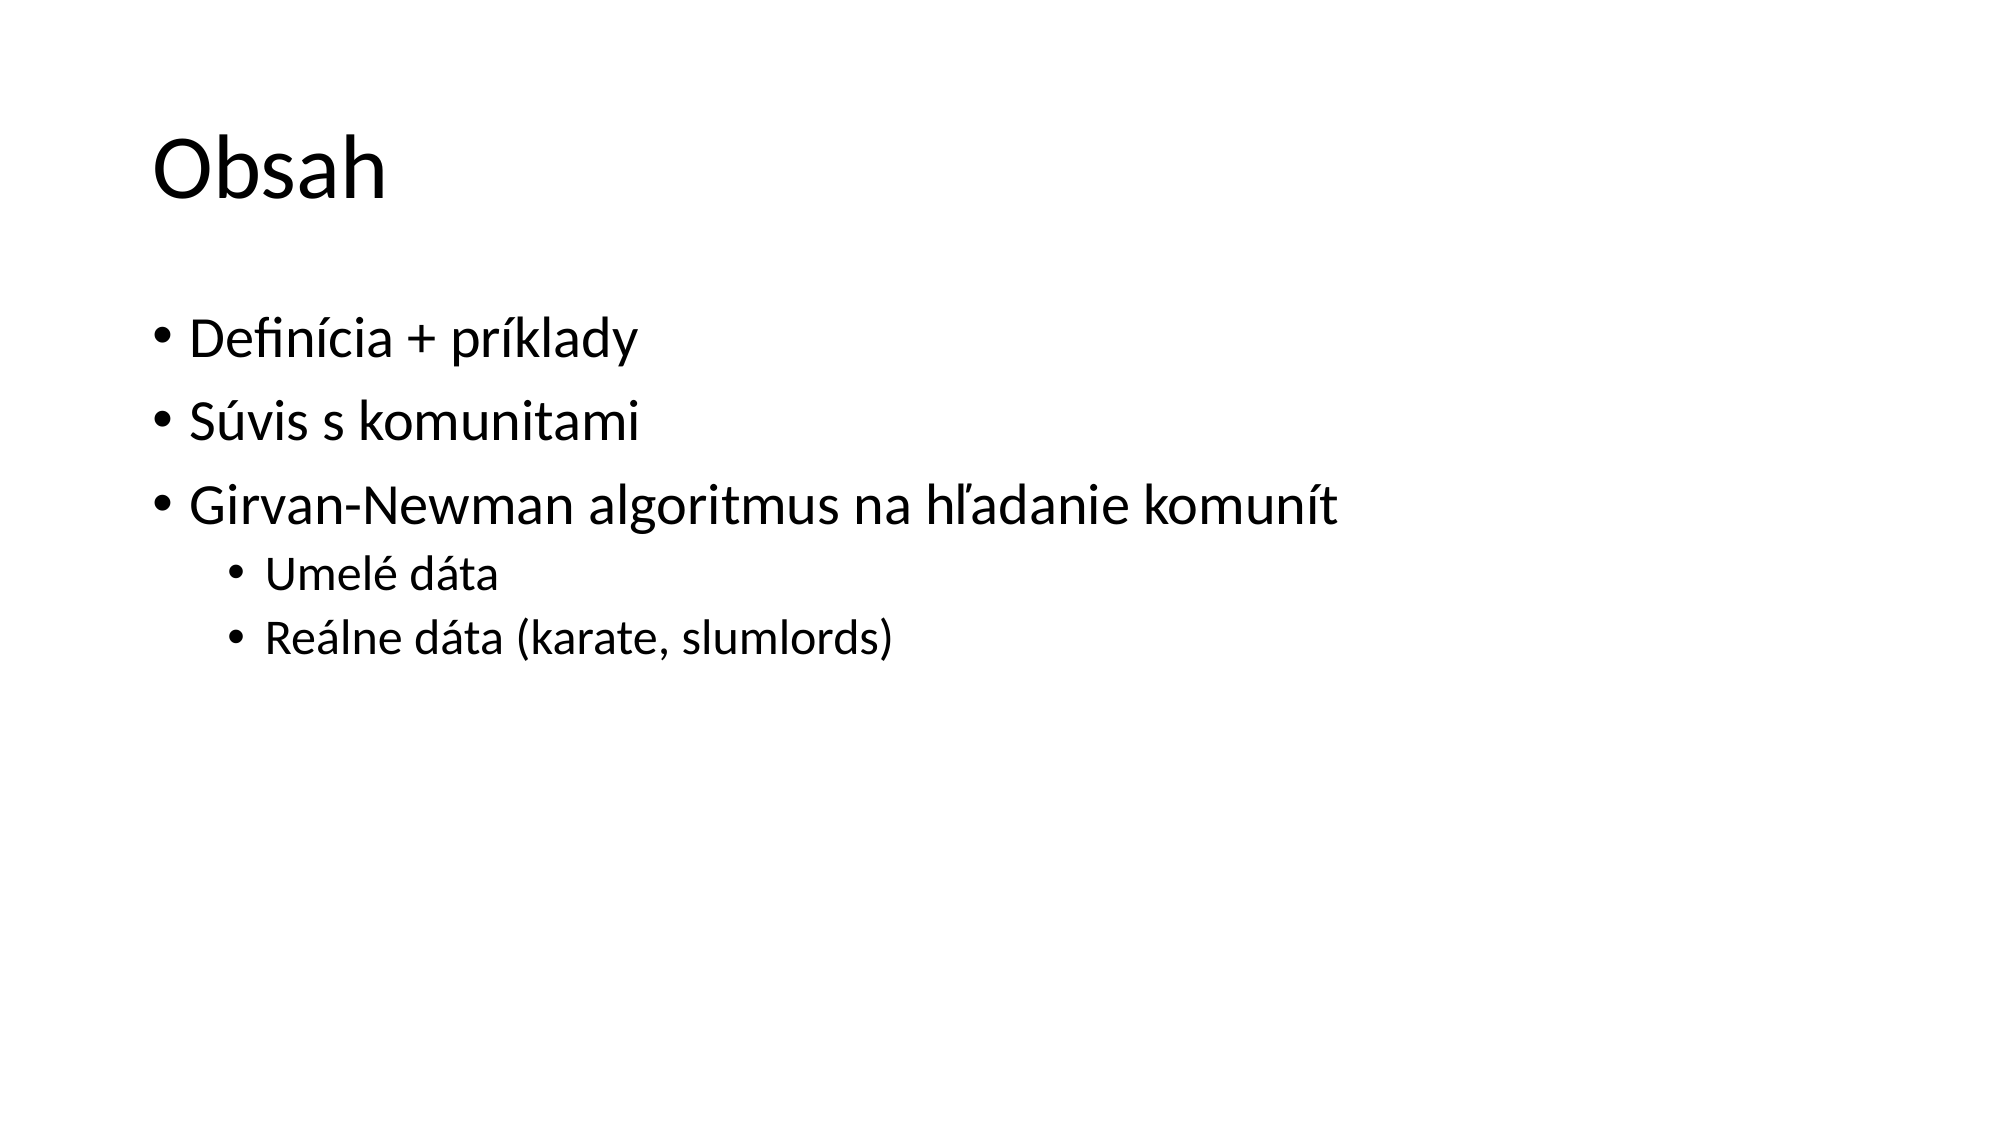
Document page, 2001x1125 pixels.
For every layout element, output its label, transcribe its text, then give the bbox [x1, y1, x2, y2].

title Obsah [137, 59, 1863, 278]
list Definícia + príklady Súvis s komunitami Girvan-Newman algoritmus na hľadanie komunít Umelé dáta Reálne dáta (karate, slumlords) [137, 299, 1863, 1014]
